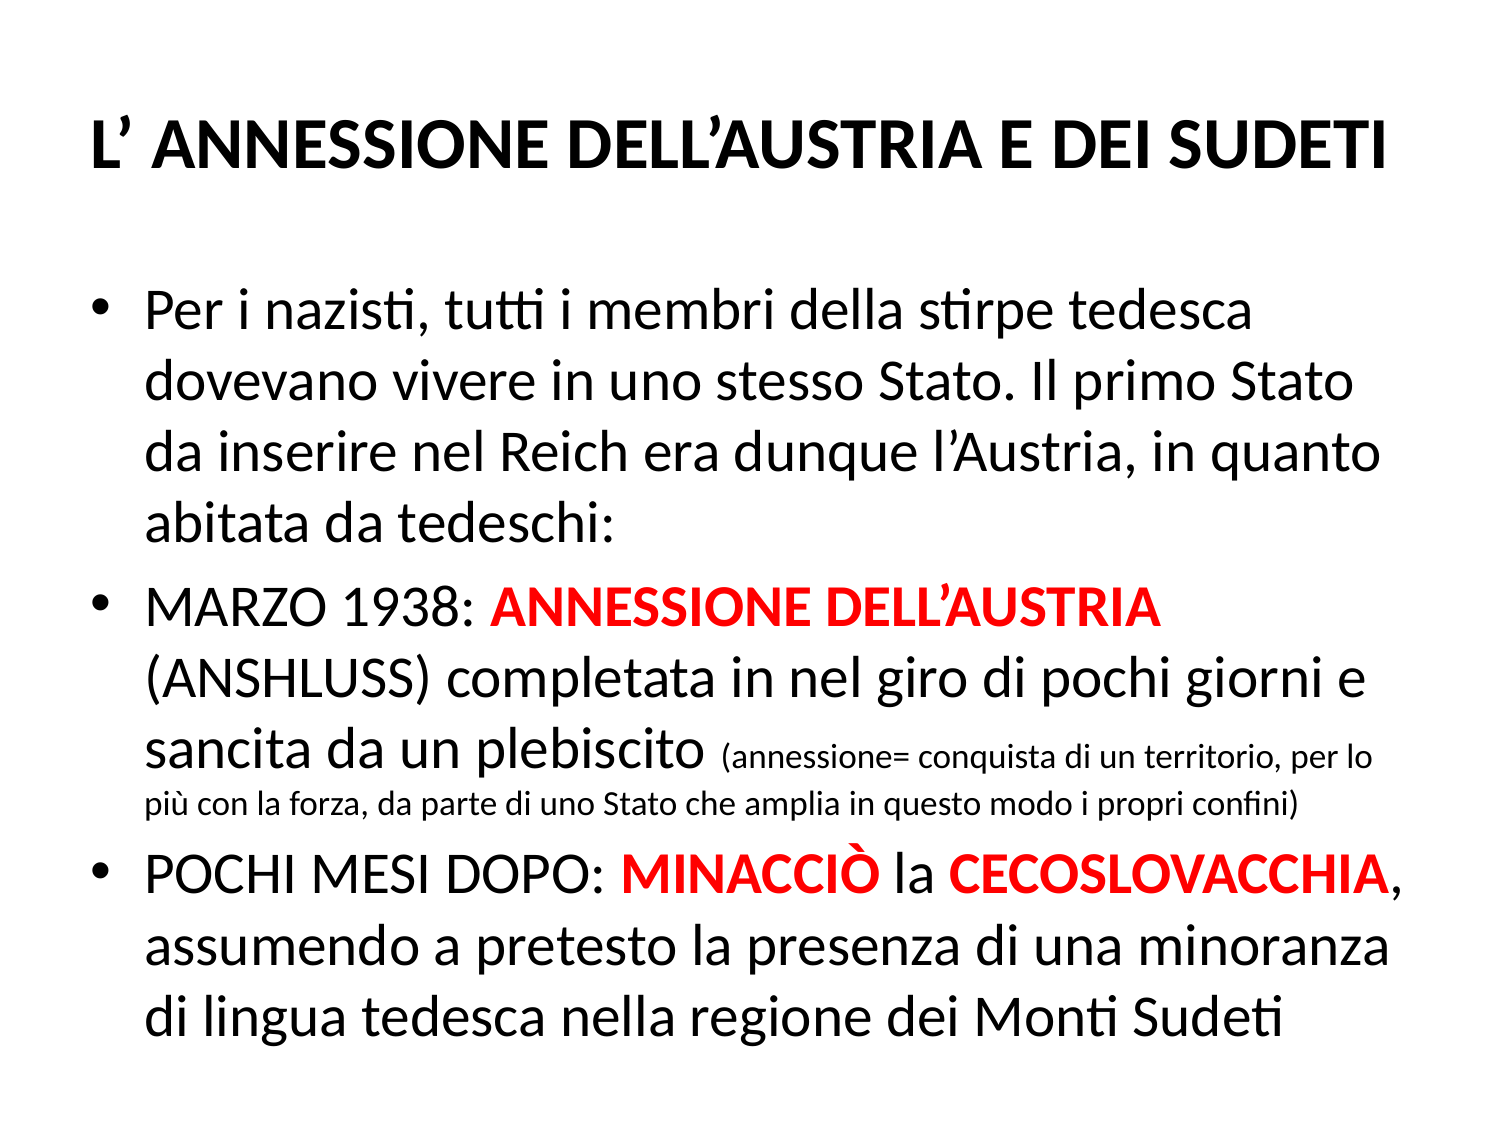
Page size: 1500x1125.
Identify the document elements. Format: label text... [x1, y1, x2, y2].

list Per i nazisti, tutti i membri della stirpe tedesca dovevano vivere in uno stesso Stato. Il primo Stato da inserire nel Reich era dunque l’Austria, in quanto abitata da tedeschi: MARZO 1938: ANNESSIONE DELL’AUSTRIA (ANSHLUSS) completata in nel giro di pochi giorni e sancita da un plebiscito (annessione= conquista di un territorio, per lo più con la forza, da parte di uno Stato che amplia in questo modo i propri confini) POCHI MESI DOPO: MINACCIÒ la CECOSLOVACCHIA, assumendo a pretesto la presenza di una minoranza di lingua tedesca nella regione dei Monti Sudeti [75, 262, 1425, 1071]
title L’ ANNESSIONE DELL’AUSTRIA E DEI SUDETI [75, 45, 1425, 233]
